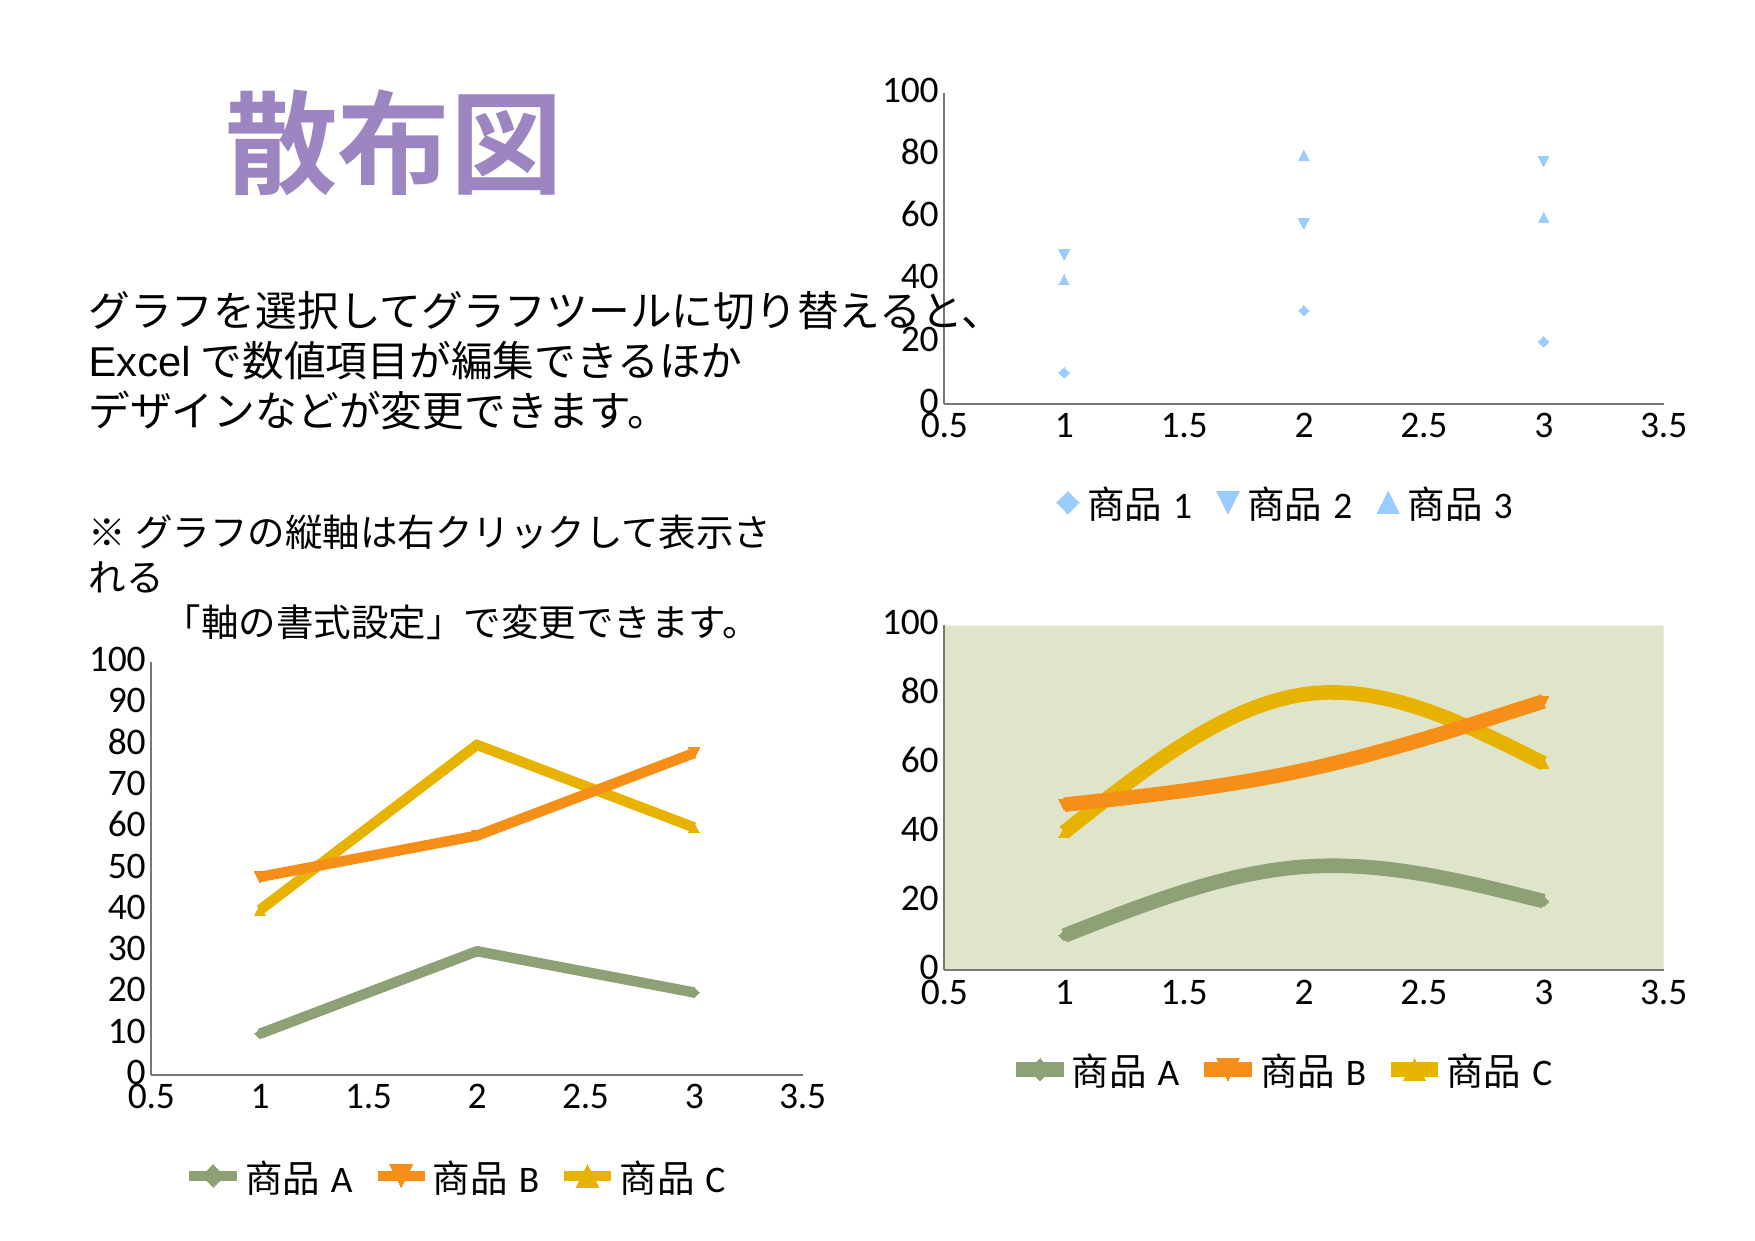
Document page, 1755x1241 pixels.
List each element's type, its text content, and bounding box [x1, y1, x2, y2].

chart [864, 64, 1705, 538]
text_box グラフを選択してグラフツールに切り替えると、 Excelで数値項目が編集できるほか デザインなどが変更できます。 [73, 277, 858, 443]
chart [864, 596, 1705, 1105]
chart [73, 631, 843, 1212]
text_box ※グラフの縦軸は右クリックして表示される 「軸の書式設定」で変更できます。 [73, 502, 818, 629]
text_box 散布図 [210, 64, 578, 215]
